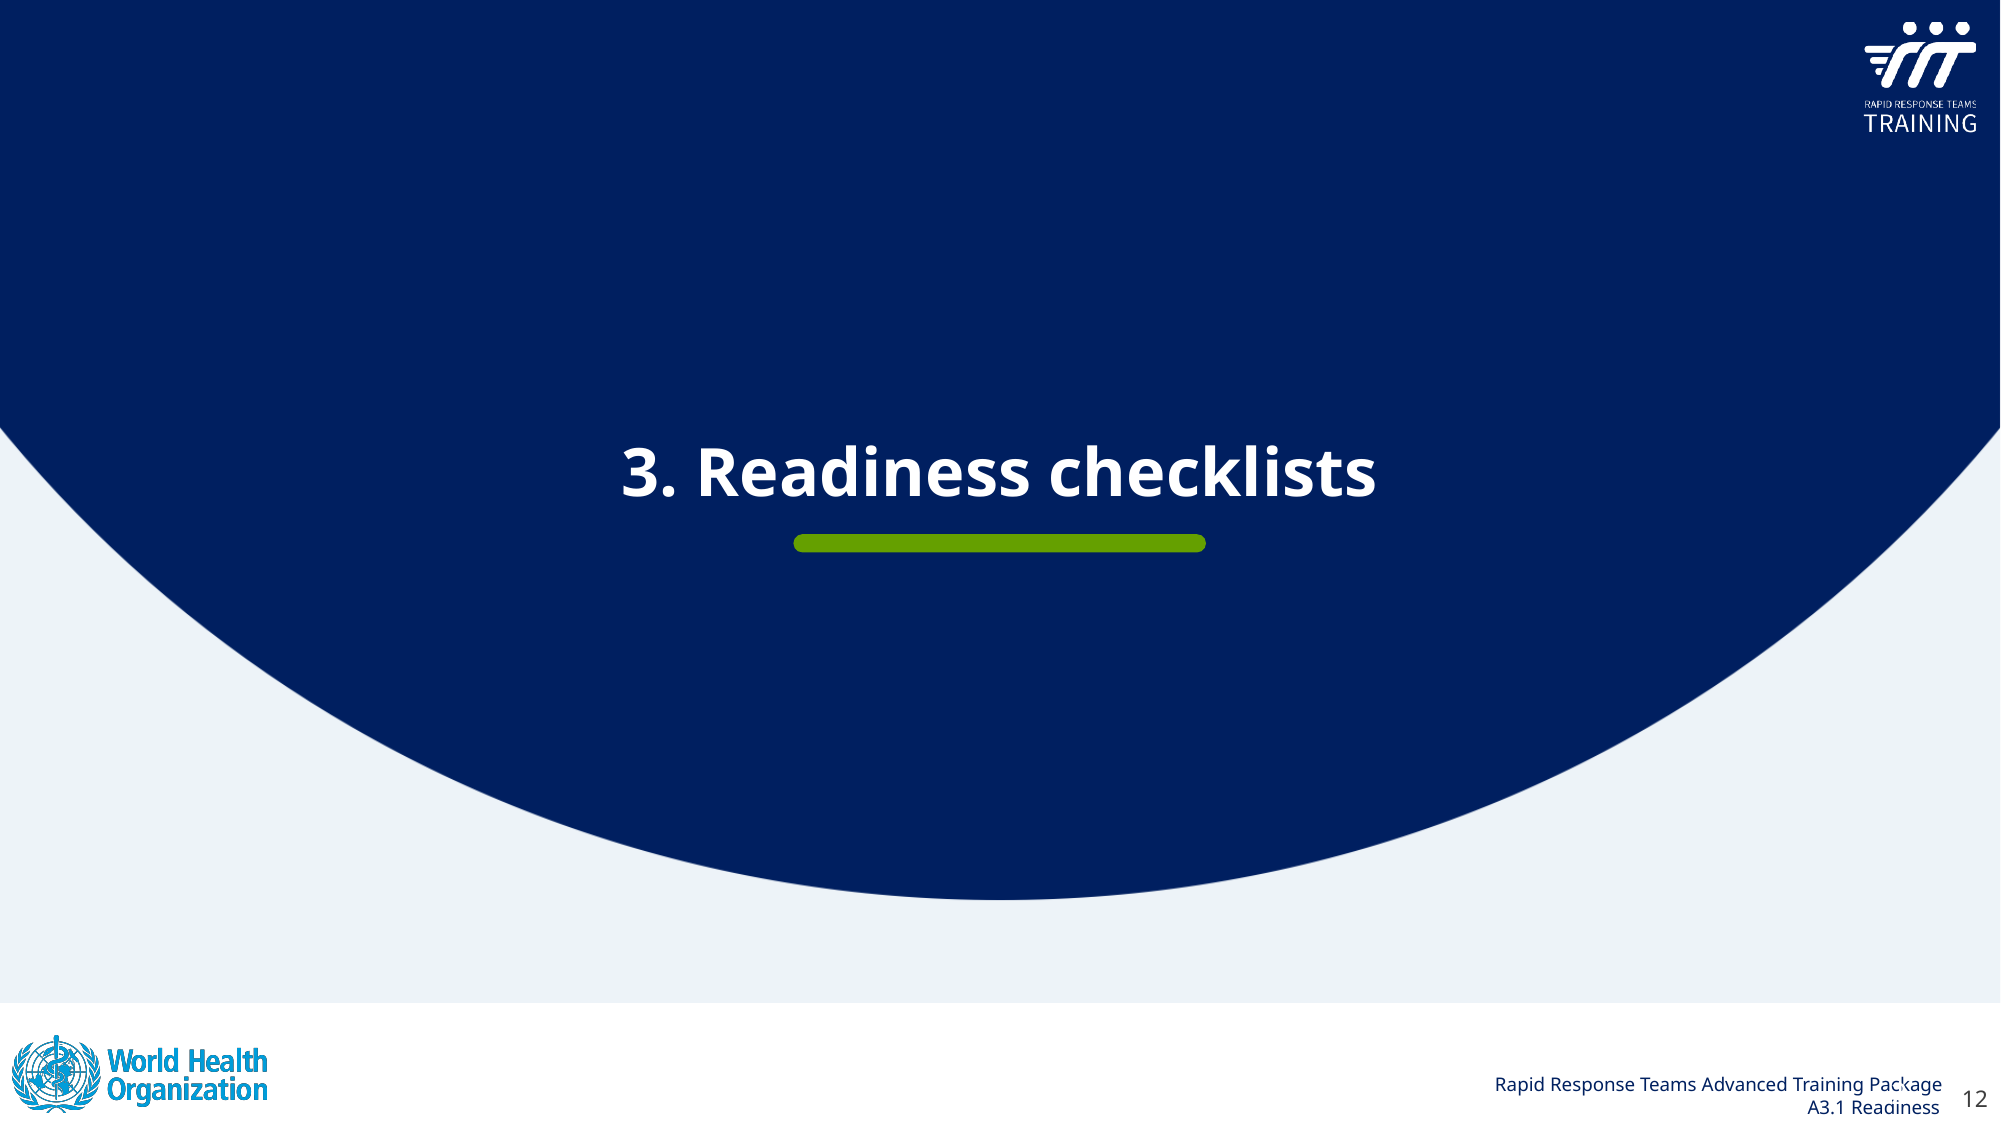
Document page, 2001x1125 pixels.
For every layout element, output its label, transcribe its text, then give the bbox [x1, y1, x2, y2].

picture [22, 1062, 26, 1077]
picture [0, 0, 2001, 1003]
picture [12, 1083, 48, 1113]
picture [34, 1054, 43, 1078]
picture [40, 1062, 47, 1070]
picture [24, 1054, 36, 1087]
picture [36, 1088, 78, 1105]
picture [50, 1108, 62, 1113]
picture [46, 1056, 54, 1062]
picture [71, 1053, 90, 1091]
picture [30, 1083, 37, 1091]
picture [12, 1035, 54, 1068]
picture [59, 1035, 267, 1113]
slide_number 12 [1882, 1037, 1930, 1092]
text_box 3. Readiness checklists [286, 422, 1714, 517]
